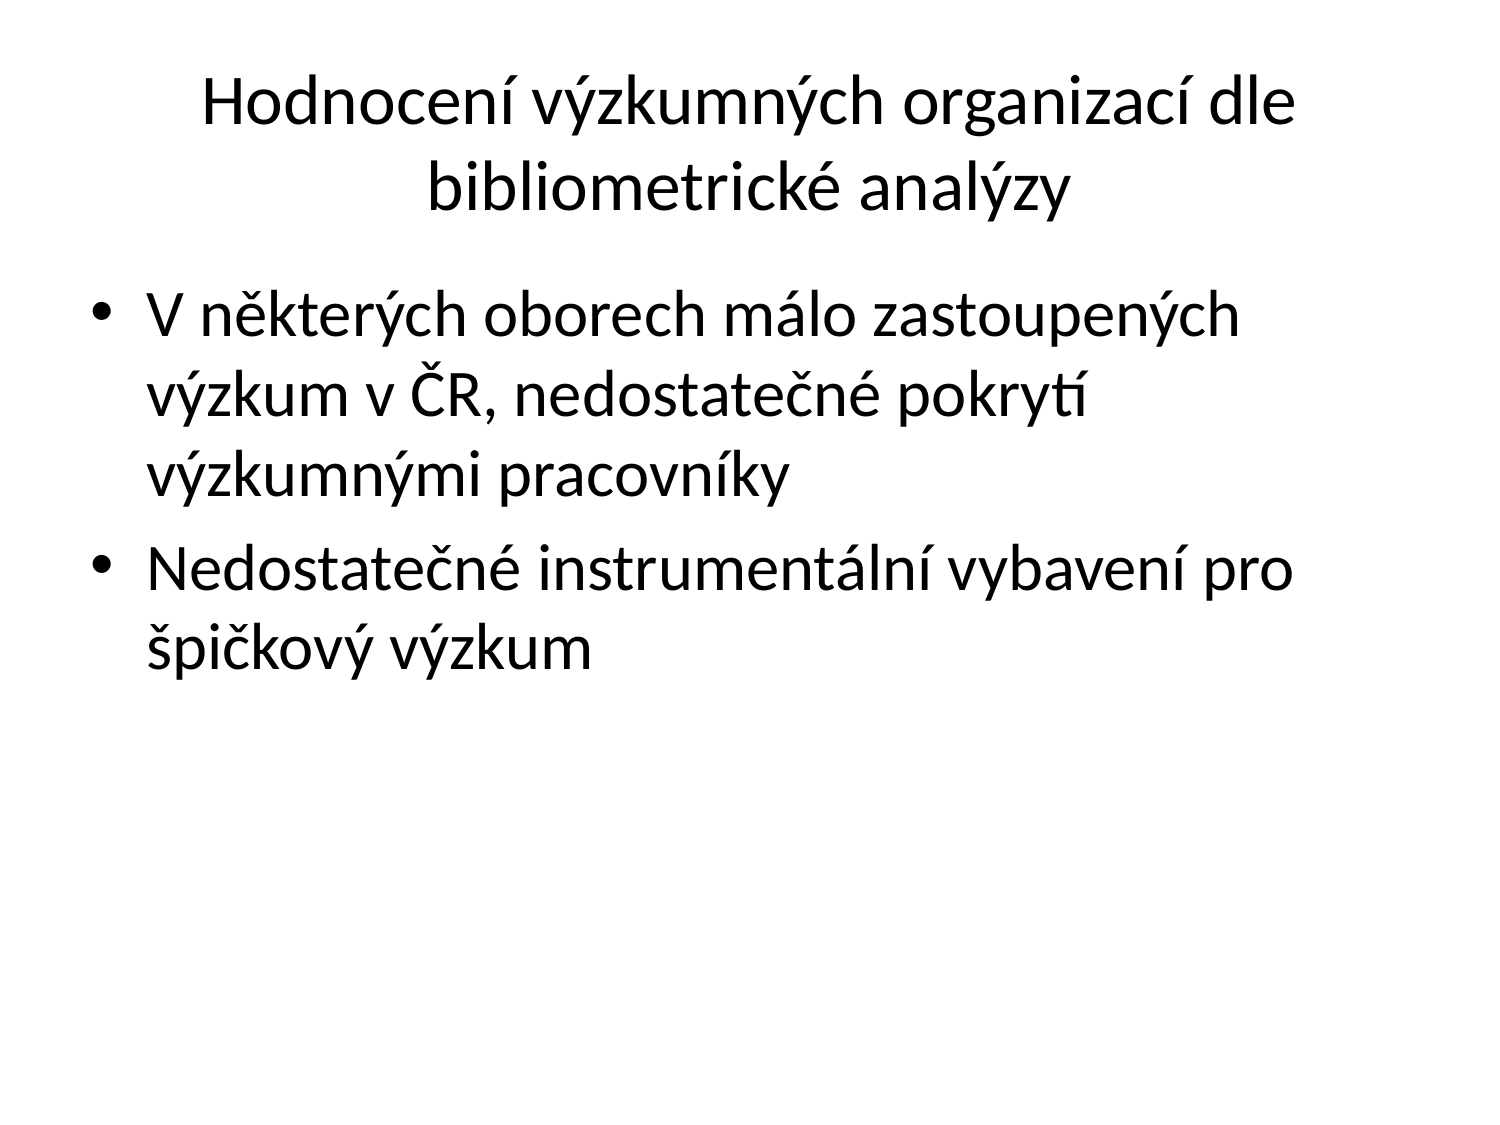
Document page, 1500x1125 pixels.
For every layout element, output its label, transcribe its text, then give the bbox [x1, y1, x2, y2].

list V některých oborech málo zastoupených výzkum v ČR, nedostatečné pokrytí výzkumnými pracovníky Nedostatečné instrumentální vybavení pro špičkový výzkum [75, 262, 1425, 1005]
title Hodnocení výzkumných organizací dle bibliometrické analýzy [75, 45, 1425, 233]
